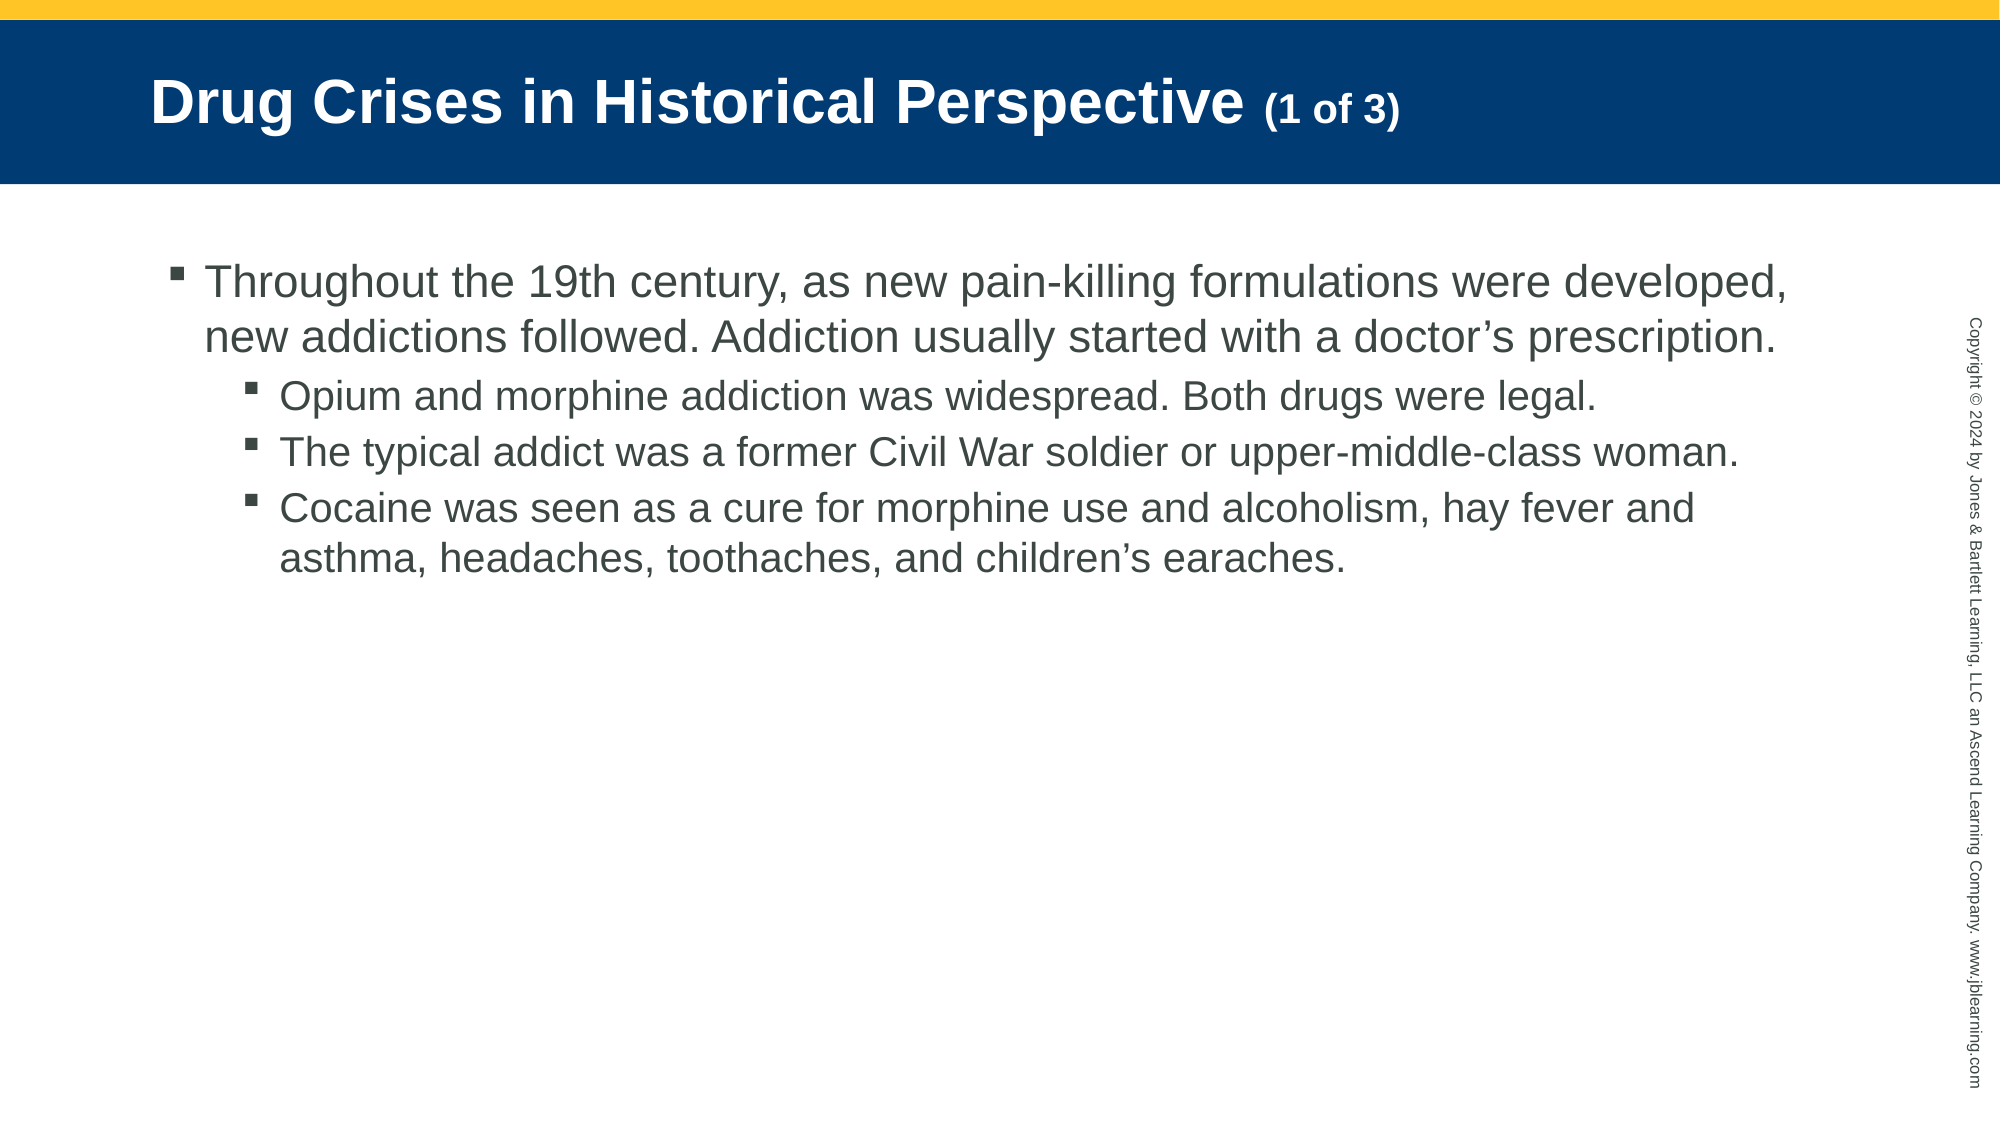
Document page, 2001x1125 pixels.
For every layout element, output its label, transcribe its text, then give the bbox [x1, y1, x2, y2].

title Drug Crises in Historical Perspective (1 of 3) [0, 19, 2000, 185]
list Throughout the 19th century, as new pain-killing formulations were developed, new addictions followed. Addiction usually started with a doctor’s prescription. Opium and morphine addiction was widespread. Both drugs were legal. The typical addict was a former Civil War soldier or upper-middle-class woman. Cocaine was seen as a cure for morphine use and alcoholism, hay fever and asthma, headaches, toothaches, and children’s earaches. [151, 244, 1840, 1016]
